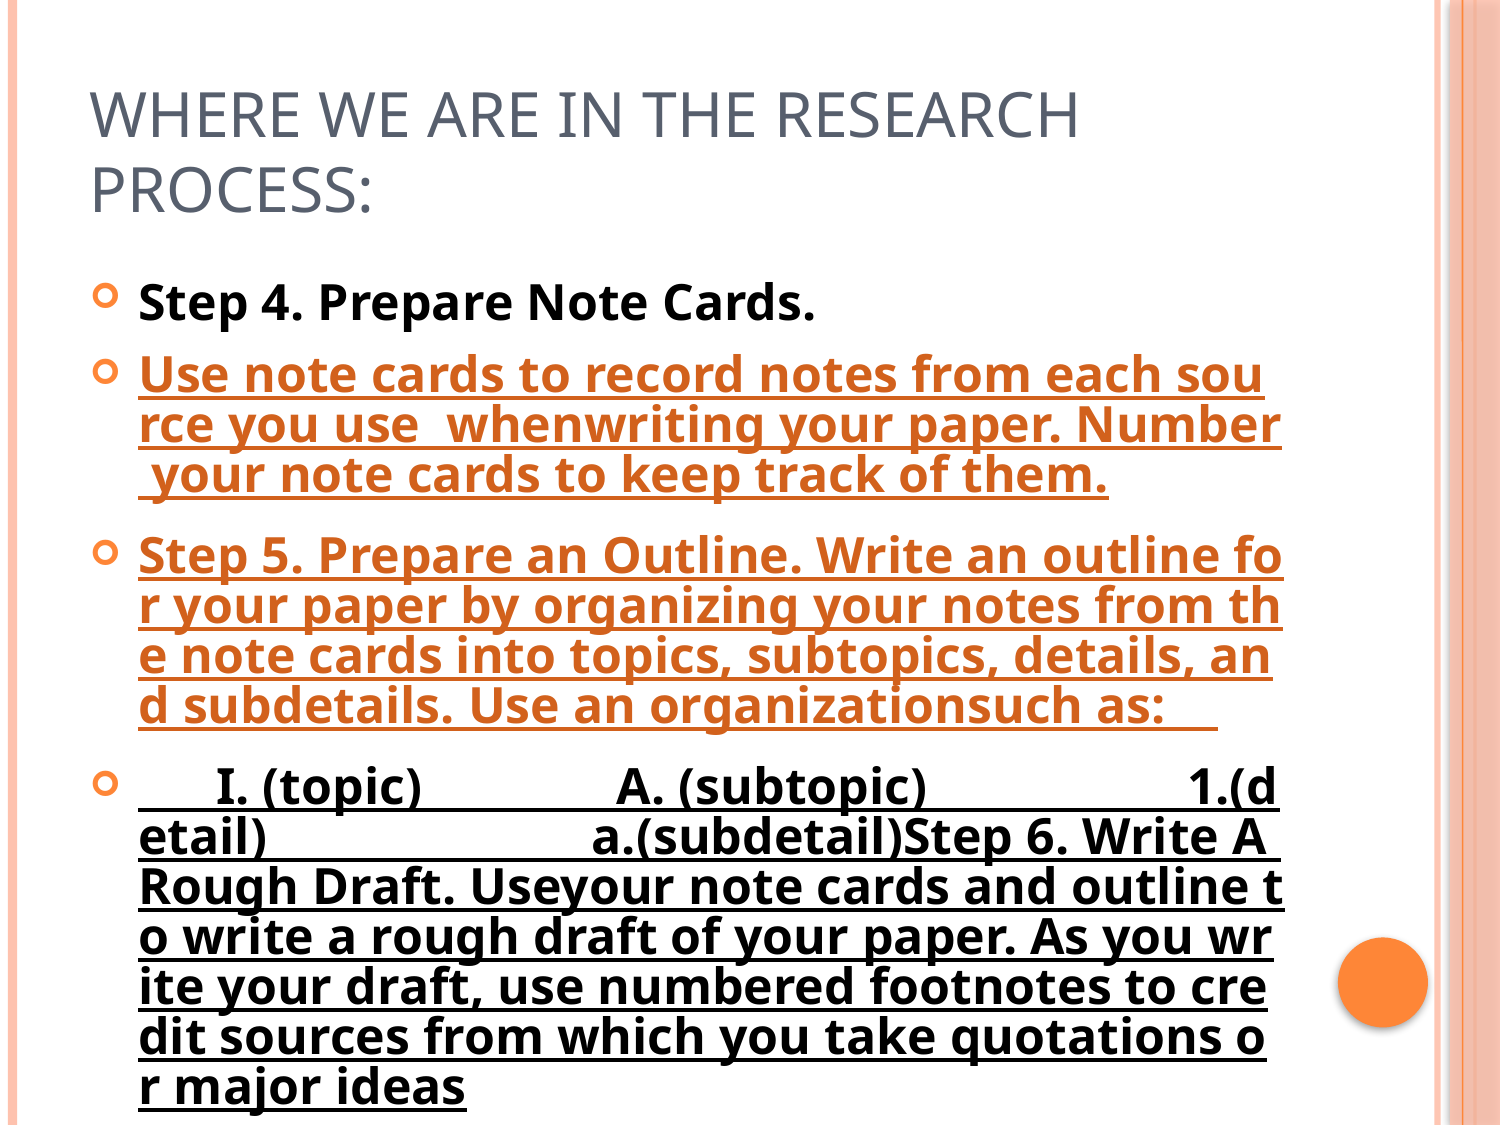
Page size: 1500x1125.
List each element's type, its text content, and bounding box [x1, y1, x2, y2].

title Where we are in the research process: [75, 45, 1300, 233]
list Step 4. Prepare Note Cards. Use note cards to record notes from each source you use whenwriting your paper. Number your note cards to keep track of them. Step 5. Prepare an Outline. Write an outline for your paper by organizing your notes from the note cards into topics, subtopics, details, and subdetails. Use an organizationsuch as: I. (topic) A. (subtopic) 1.(detail) a.(subdetail) Step 6. Write A Rough Draft. Useyour note cards and outline to write a rough draft of your paper. As you write your draft, use numbered footnotes to credit sources from which you take quotations or major ideas. [75, 262, 1300, 1062]
